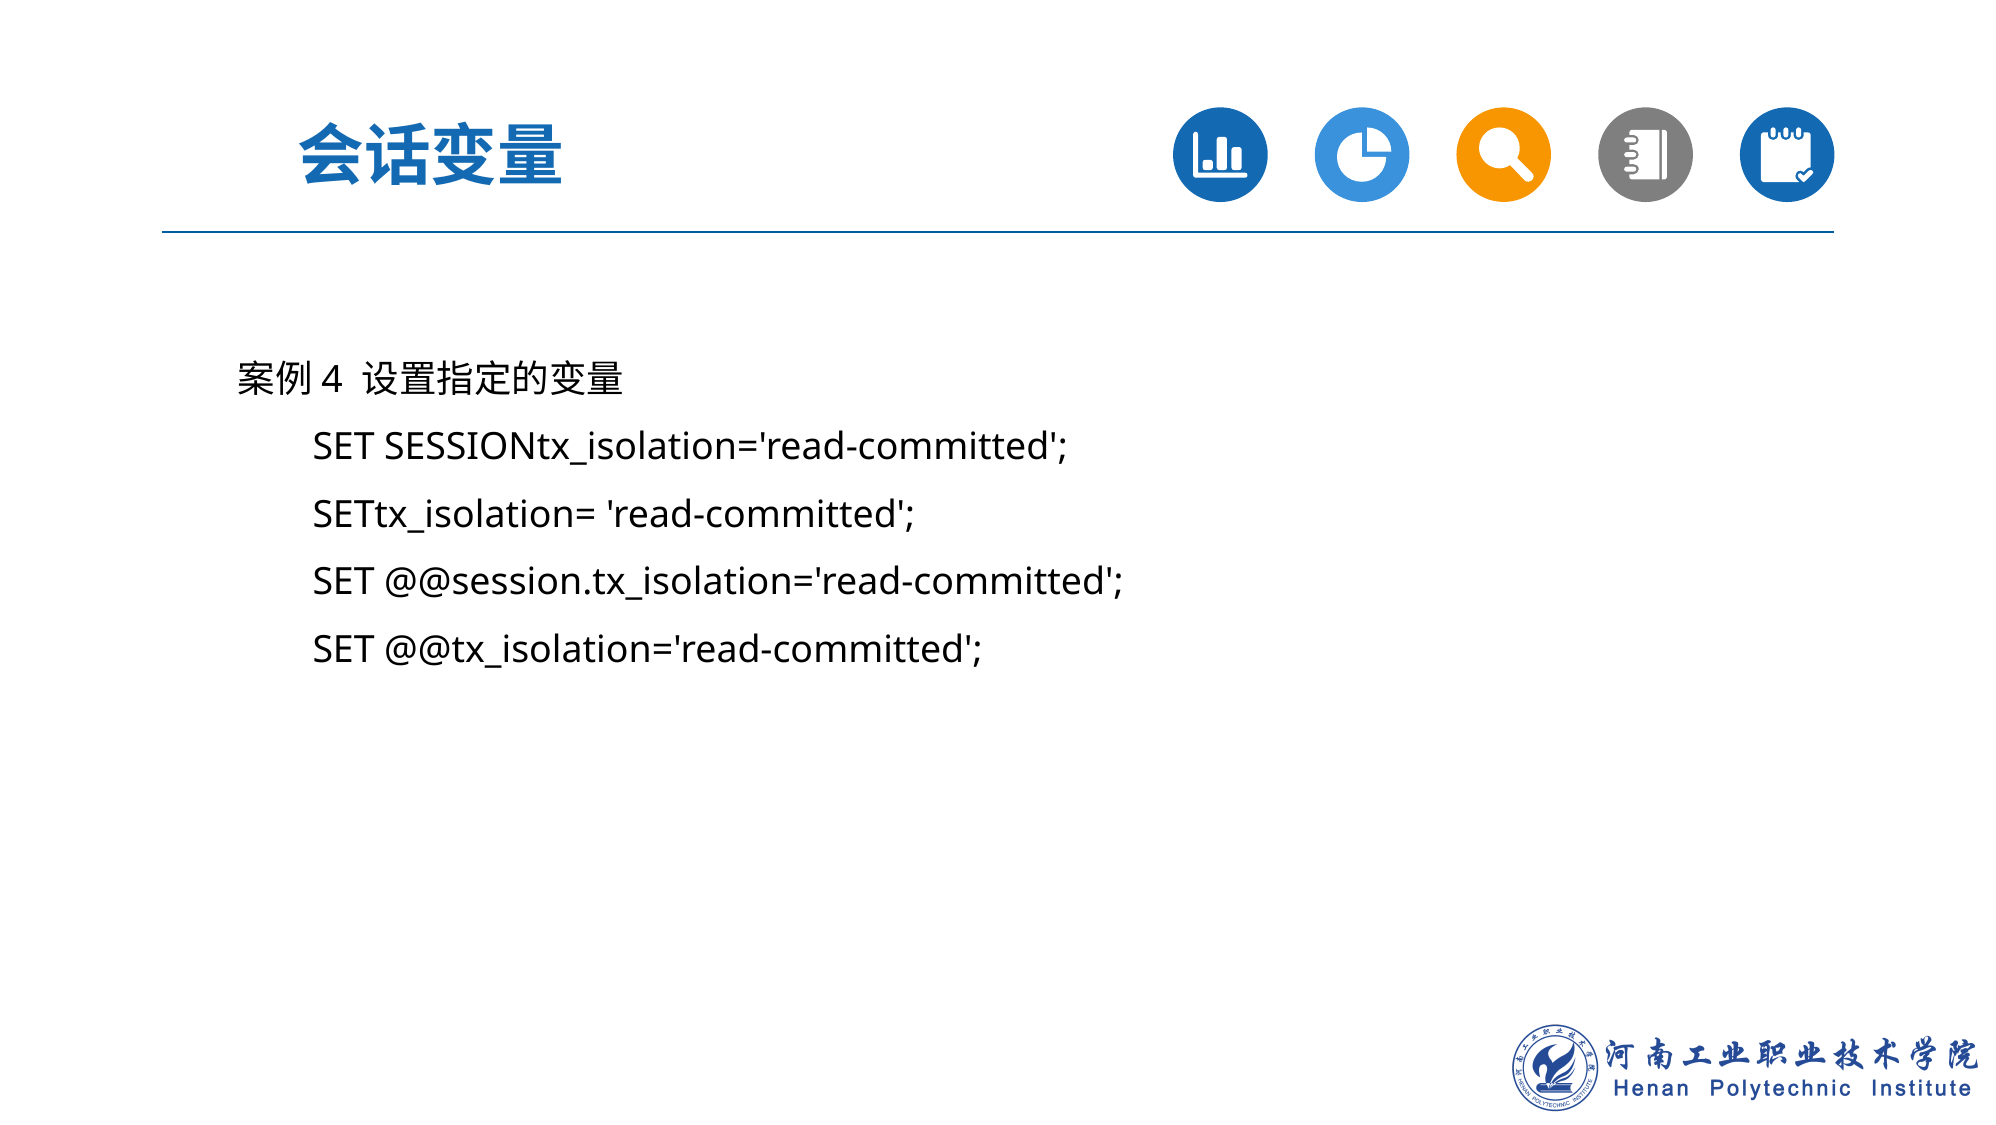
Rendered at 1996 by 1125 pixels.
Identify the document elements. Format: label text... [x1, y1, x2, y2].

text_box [1314, 107, 1410, 203]
text_box 会话变量 [110, 93, 752, 203]
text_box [1739, 107, 1835, 203]
text_box 案例4 设置指定的变量 SET SESSIONtx_isolation='read-committed'; SETtx_isolation= 'read-committed'; SET @@session.tx_isolation='read-committed'; SET @@tx_isolation='read-committed'; [151, 275, 1839, 728]
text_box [1172, 107, 1268, 203]
picture [1493, 1020, 1984, 1118]
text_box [1598, 107, 1694, 203]
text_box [1456, 107, 1552, 203]
